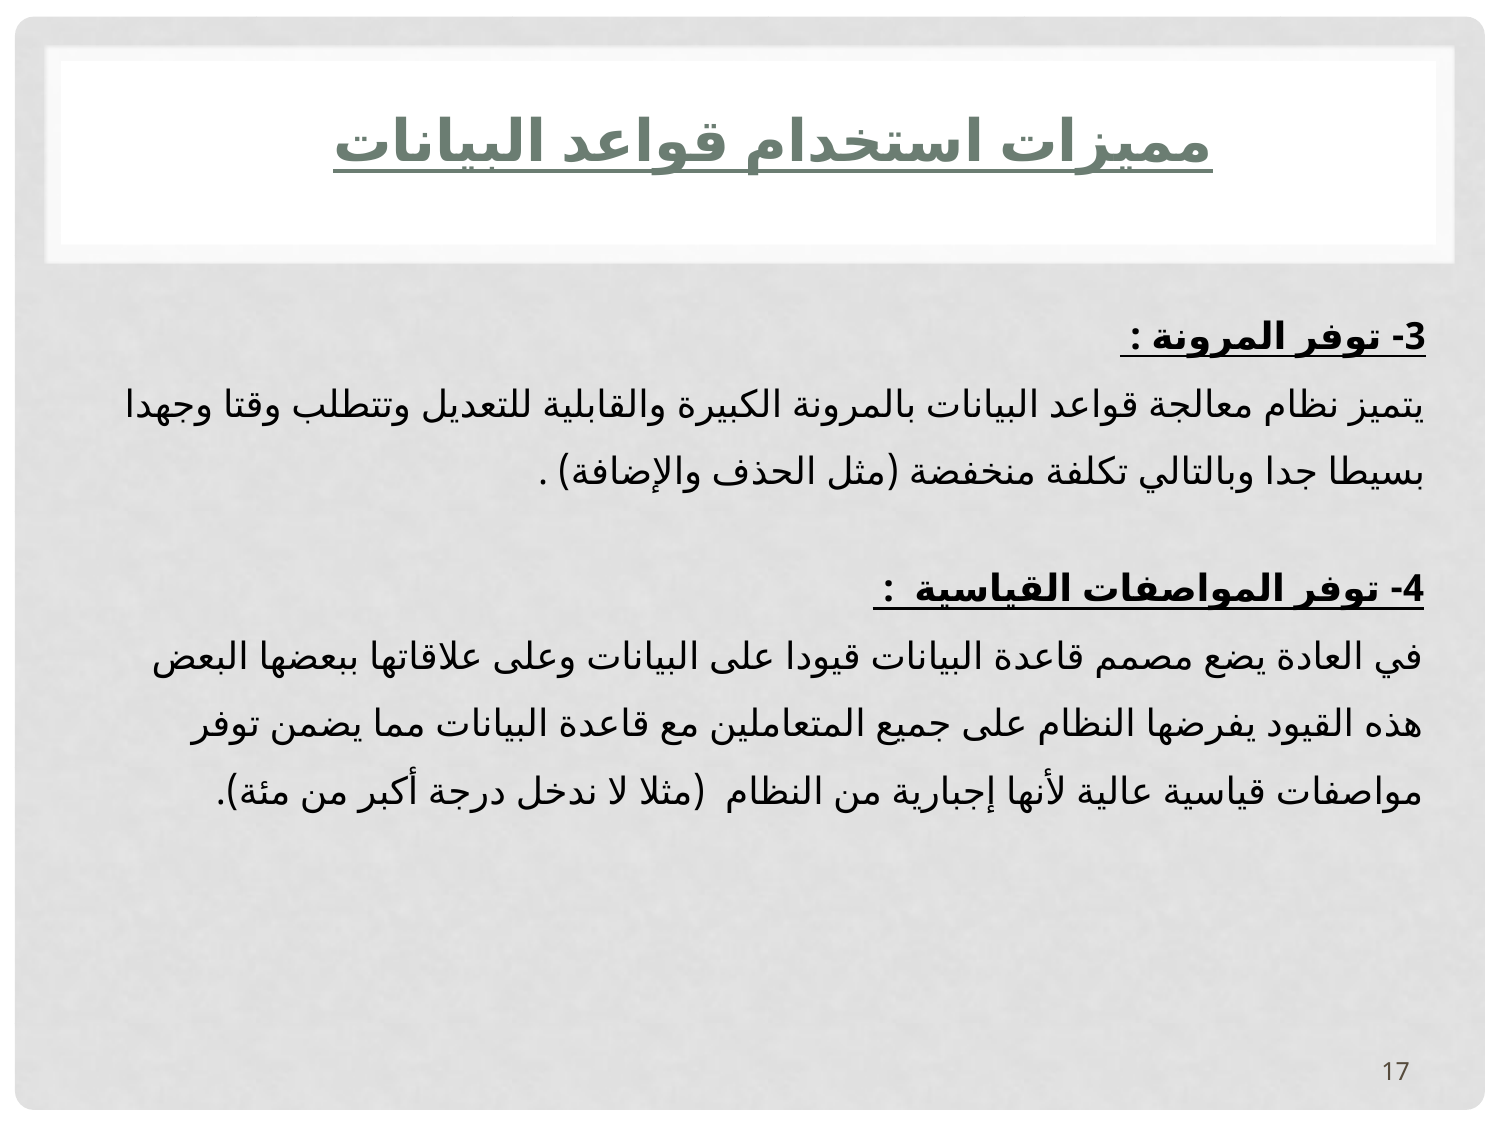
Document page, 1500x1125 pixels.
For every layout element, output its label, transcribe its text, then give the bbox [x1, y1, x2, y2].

title مميزات استخدام قواعد البيانات [159, 79, 1387, 197]
text_box 4- توفر المواصفات القياسية : في العادة يضع مصمم قاعدة البيانات قيودا على البيانات وعلى علاقاتها ببعضها البعض هذه القيود يفرضها النظام على جميع المتعاملين مع قاعدة البيانات مما يضمن توفر مواصفات قياسية عالية لأنها إجبارية من النظام (مثلا لا ندخل درجة أكبر من مئة). [76, 534, 1440, 820]
slide_number 17 [1074, 1042, 1425, 1103]
text_box 3- توفر المرونة : يتميز نظام معالجة قواعد البيانات بالمرونة الكبيرة والقابلية للتعديل وتتطلب وقتا وجهدا بسيطا جدا وبالتالي تكلفة منخفضة (مثل الحذف والإضافة) . [78, 282, 1441, 500]
